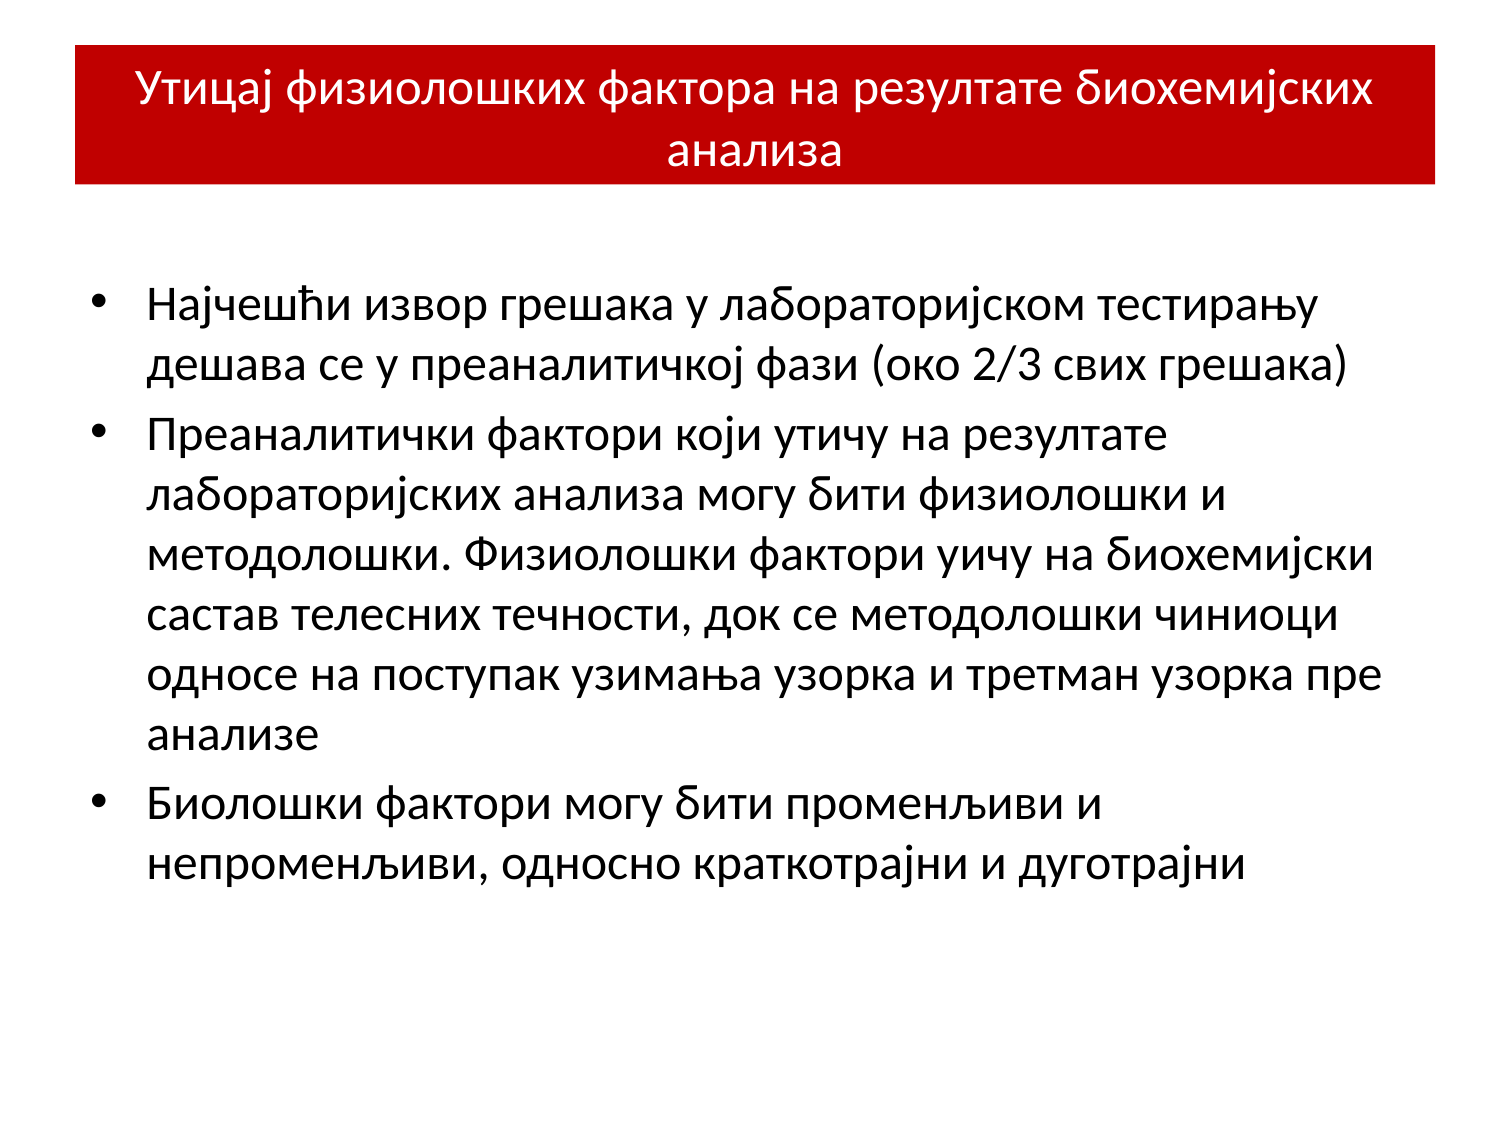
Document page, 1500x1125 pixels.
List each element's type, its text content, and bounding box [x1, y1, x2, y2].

title Утицај физиолошких фактора на резултате биохемијских анализа [75, 45, 1436, 185]
list Најчешћи извор грешака у лабораторијском тестирању дешава се у преаналитичкој фази (око 2/3 свих грешака) Преаналитички фактори који утичу на резултате лабораторијских анализа могу бити физиолошки и методолошки. Физиолошки фактори уичу на биохемијски састав телесних течности, док се методолошки чиниоци односе на поступак узимања узорка и третман узорка пре анализе Биолошки фактори могу бити променљиви и непроменљиви, односно краткотрајни и дуготрајни [75, 262, 1425, 1005]
